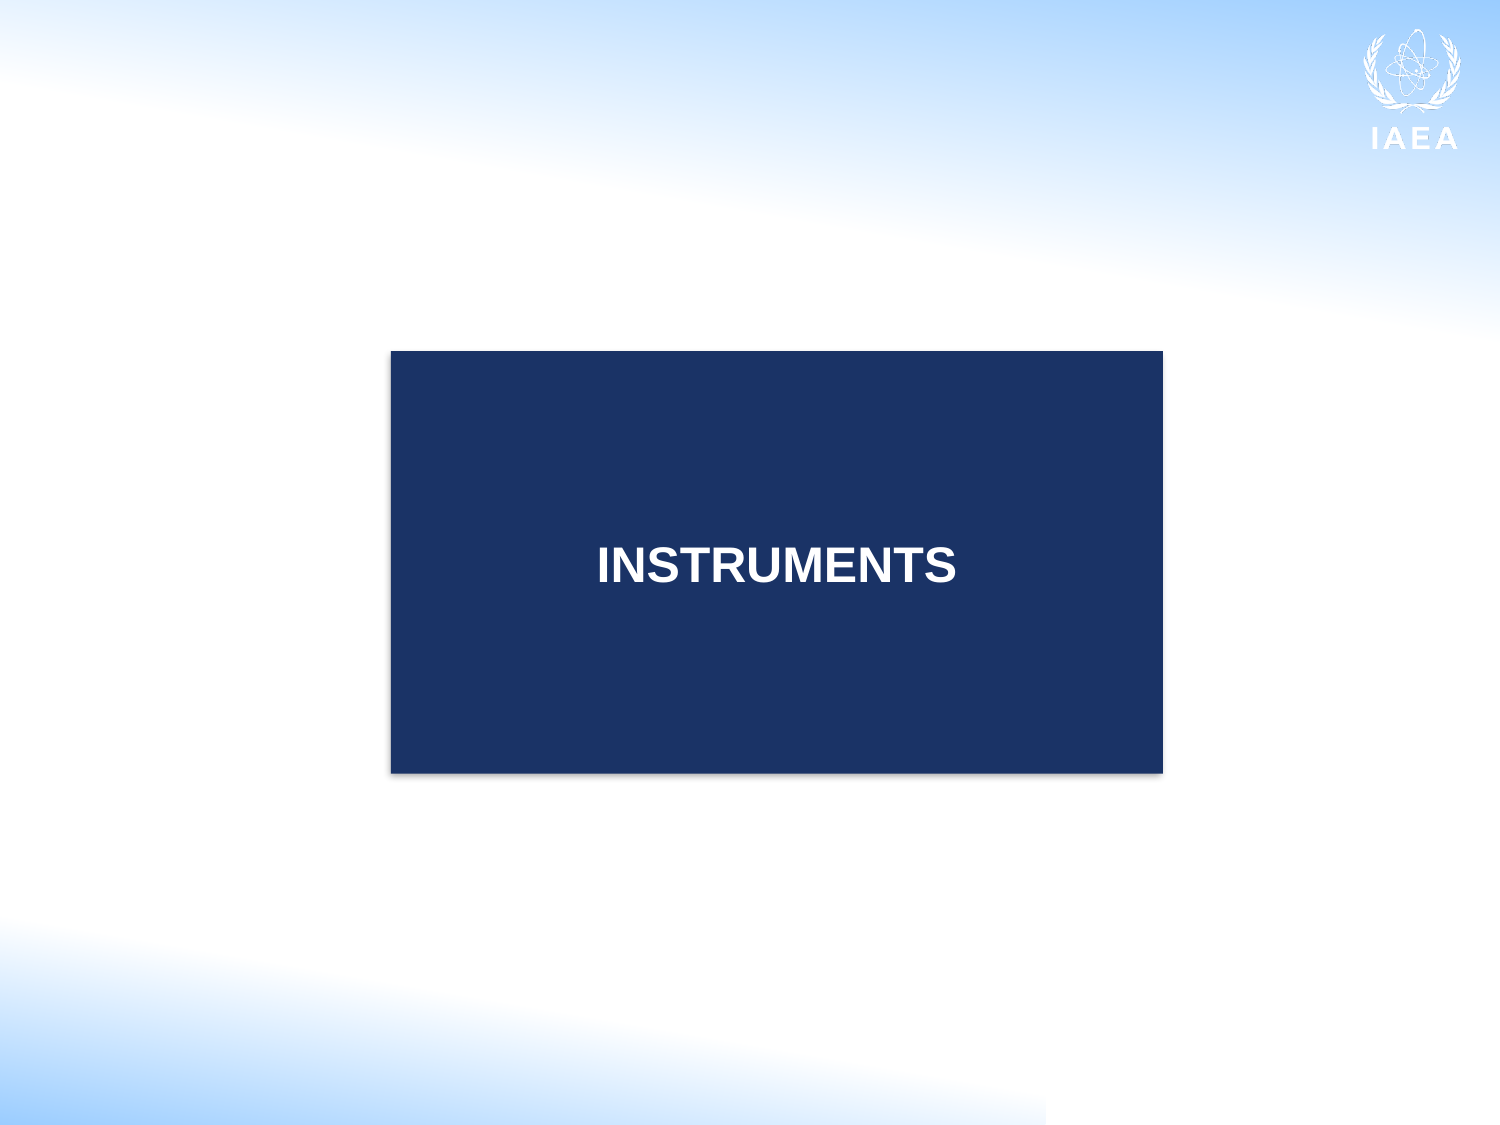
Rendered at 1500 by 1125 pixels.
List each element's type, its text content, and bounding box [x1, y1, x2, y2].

picture [1363, 29, 1461, 149]
text_box INSTRUMENTS [389, 349, 1165, 776]
